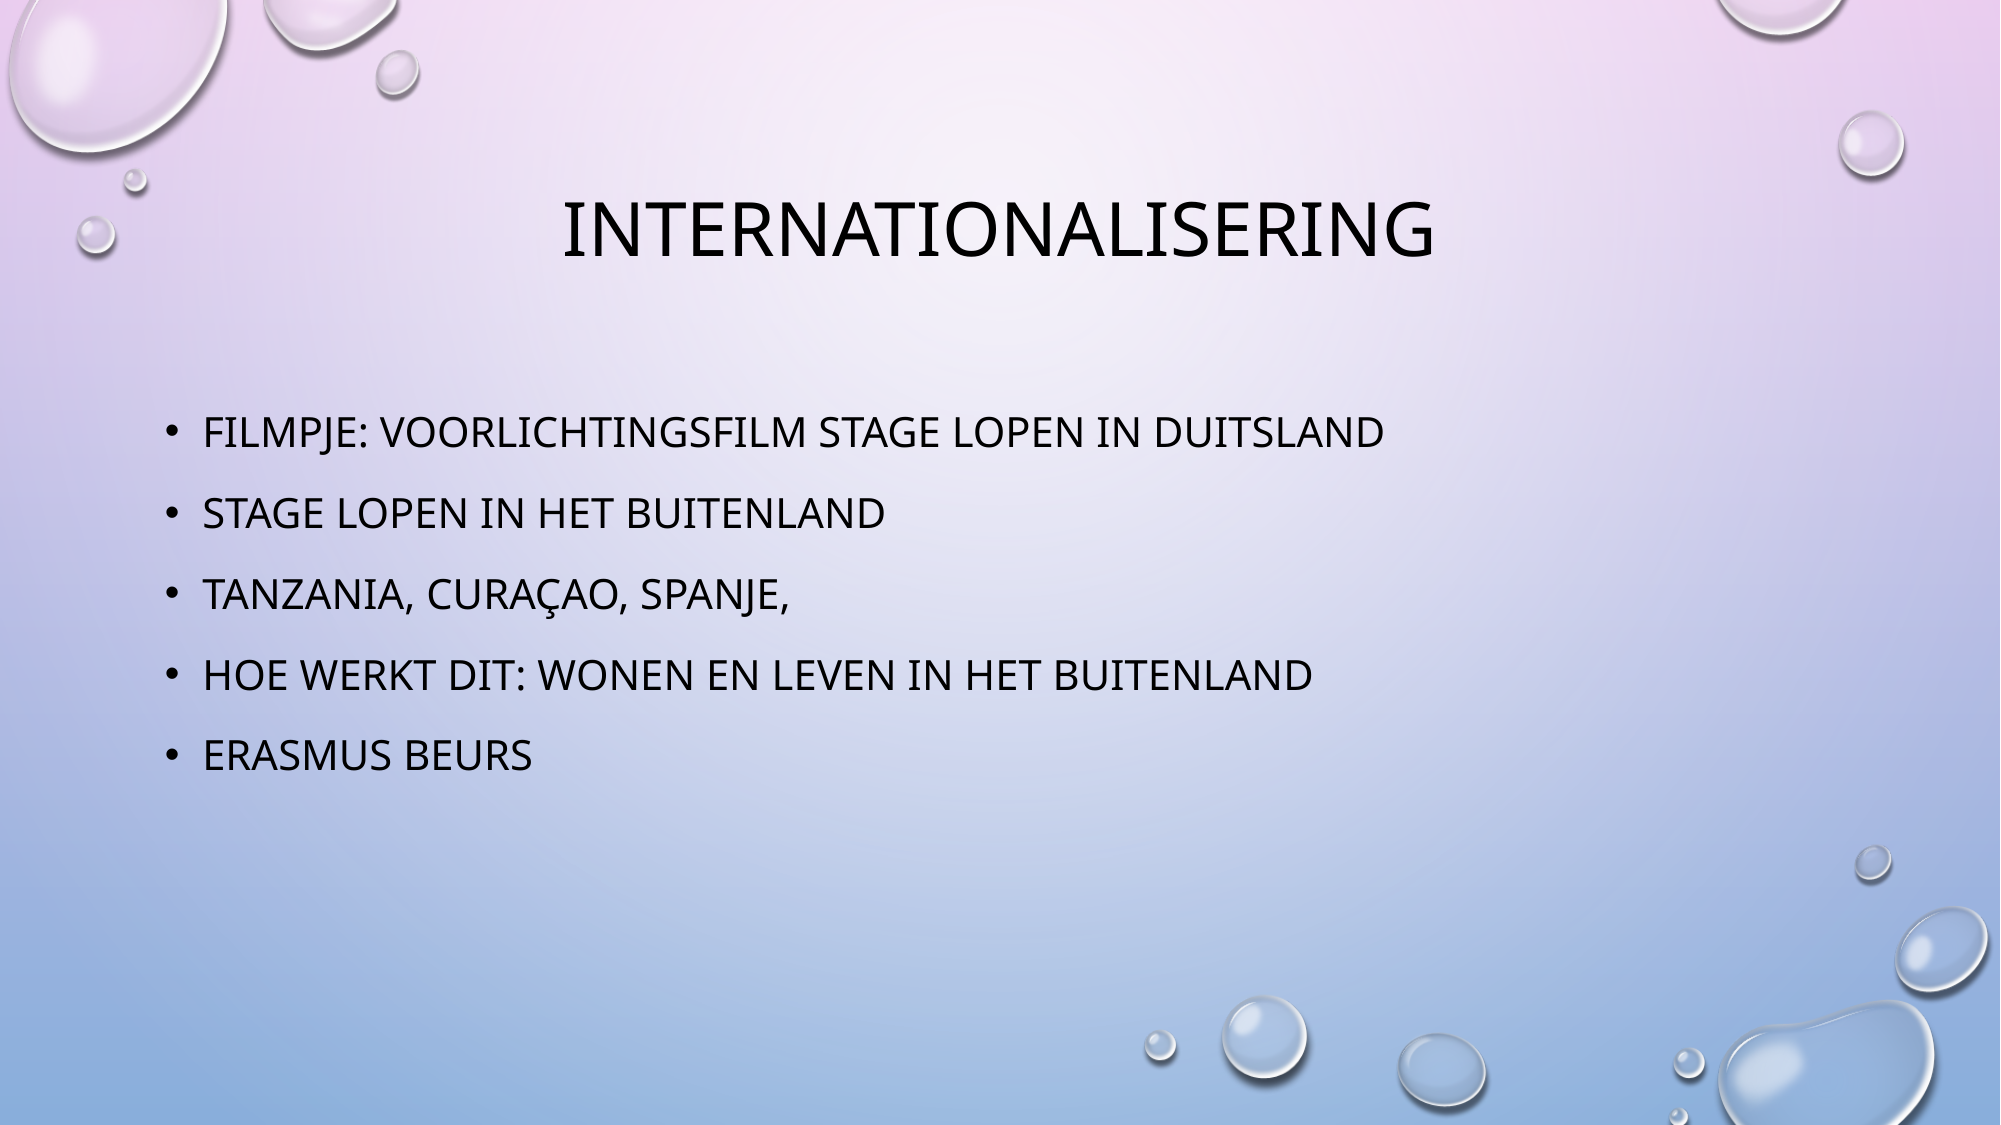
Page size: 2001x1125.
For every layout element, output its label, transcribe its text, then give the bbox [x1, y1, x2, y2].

list Filmpje: voorlichtingsfilm stage lopen in Duitsland stage lopen in het buitenland Tanzania, curaçao, Spanje, Hoe werkt dit: wonen en leven in het buitenland Erasmus beurs [149, 388, 1850, 950]
title Internationalisering [149, 101, 1851, 364]
picture [0, 0, 2000, 1125]
